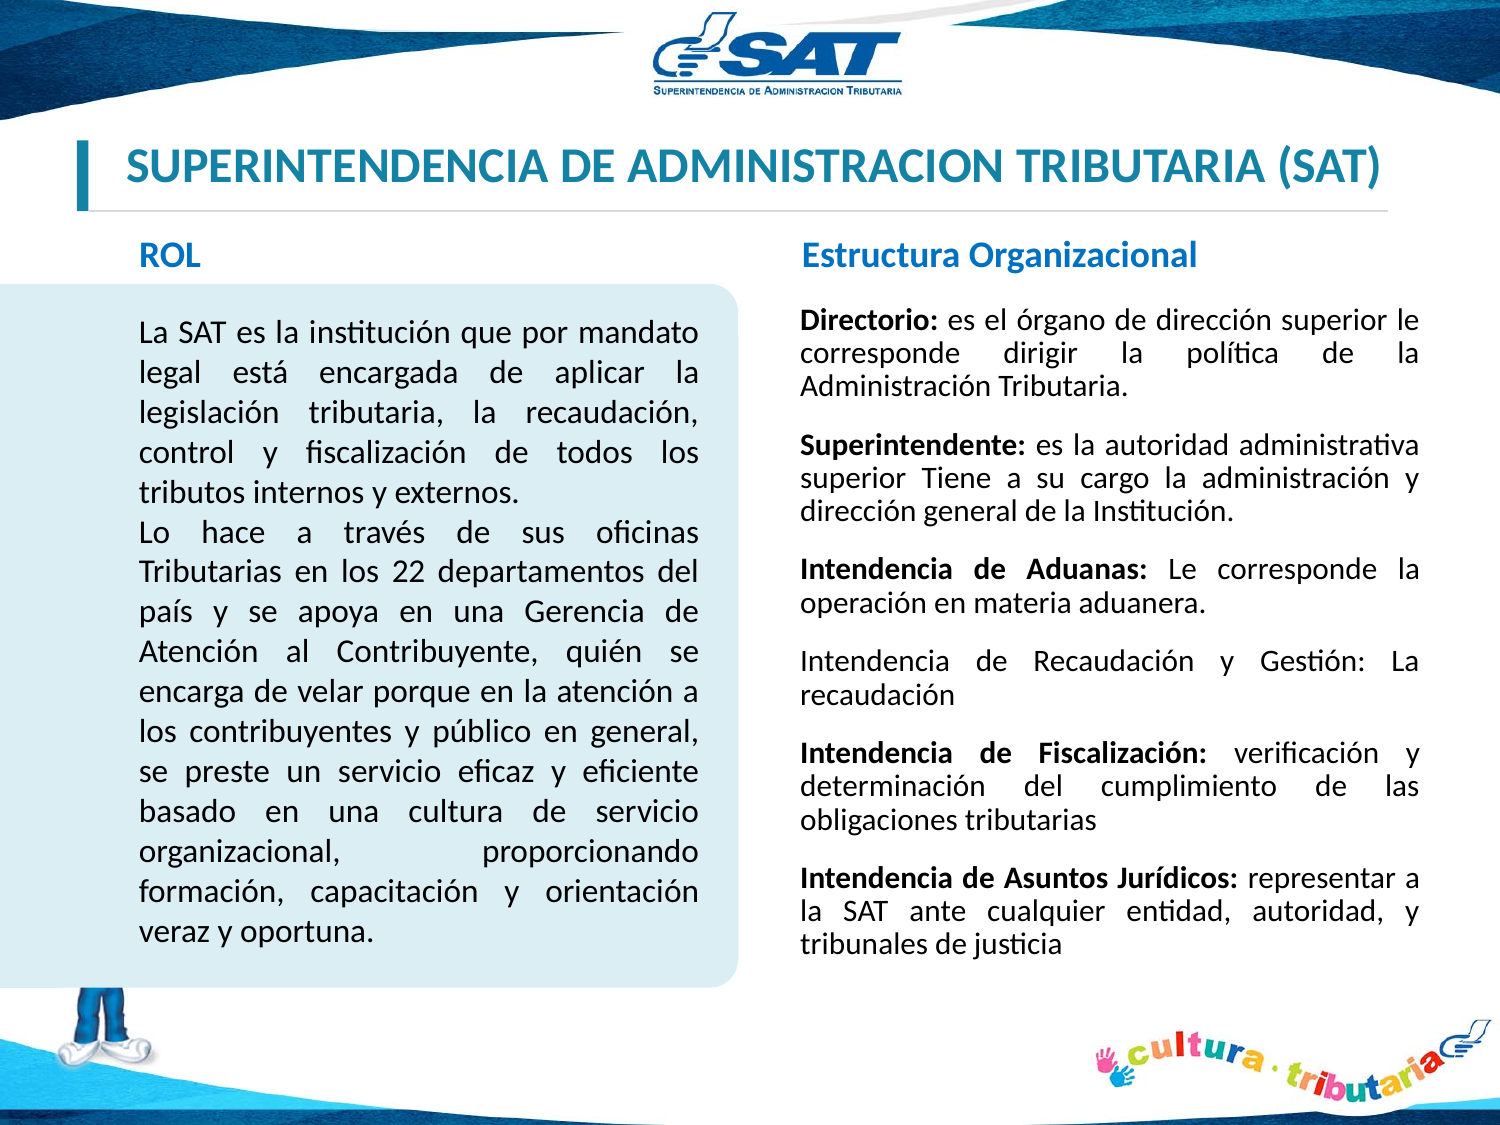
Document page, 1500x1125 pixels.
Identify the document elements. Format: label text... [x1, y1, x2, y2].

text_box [76, 125, 1409, 212]
text_box Directorio: es el órgano de dirección superior le corresponde dirigir la política de la Administración Tributaria. Superintendente: es la autoridad administrativa superior Tiene a su cargo la administración y dirección general de la Institución. Intendencia de Aduanas: Le corresponde la operación en materia aduanera. Intendencia de Recaudación y Gestión: La recaudación Intendencia de Fiscalización: verificación y determinación del cumplimiento de las obligaciones tributarias Intendencia de Asuntos Jurídicos: representar a la SAT ante cualquier entidad, autoridad, y tribunales de justicia [785, 295, 1436, 1006]
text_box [0, 222, 739, 988]
text_box Estructura Organizacional [787, 223, 1222, 283]
picture [0, 0, 1500, 1125]
